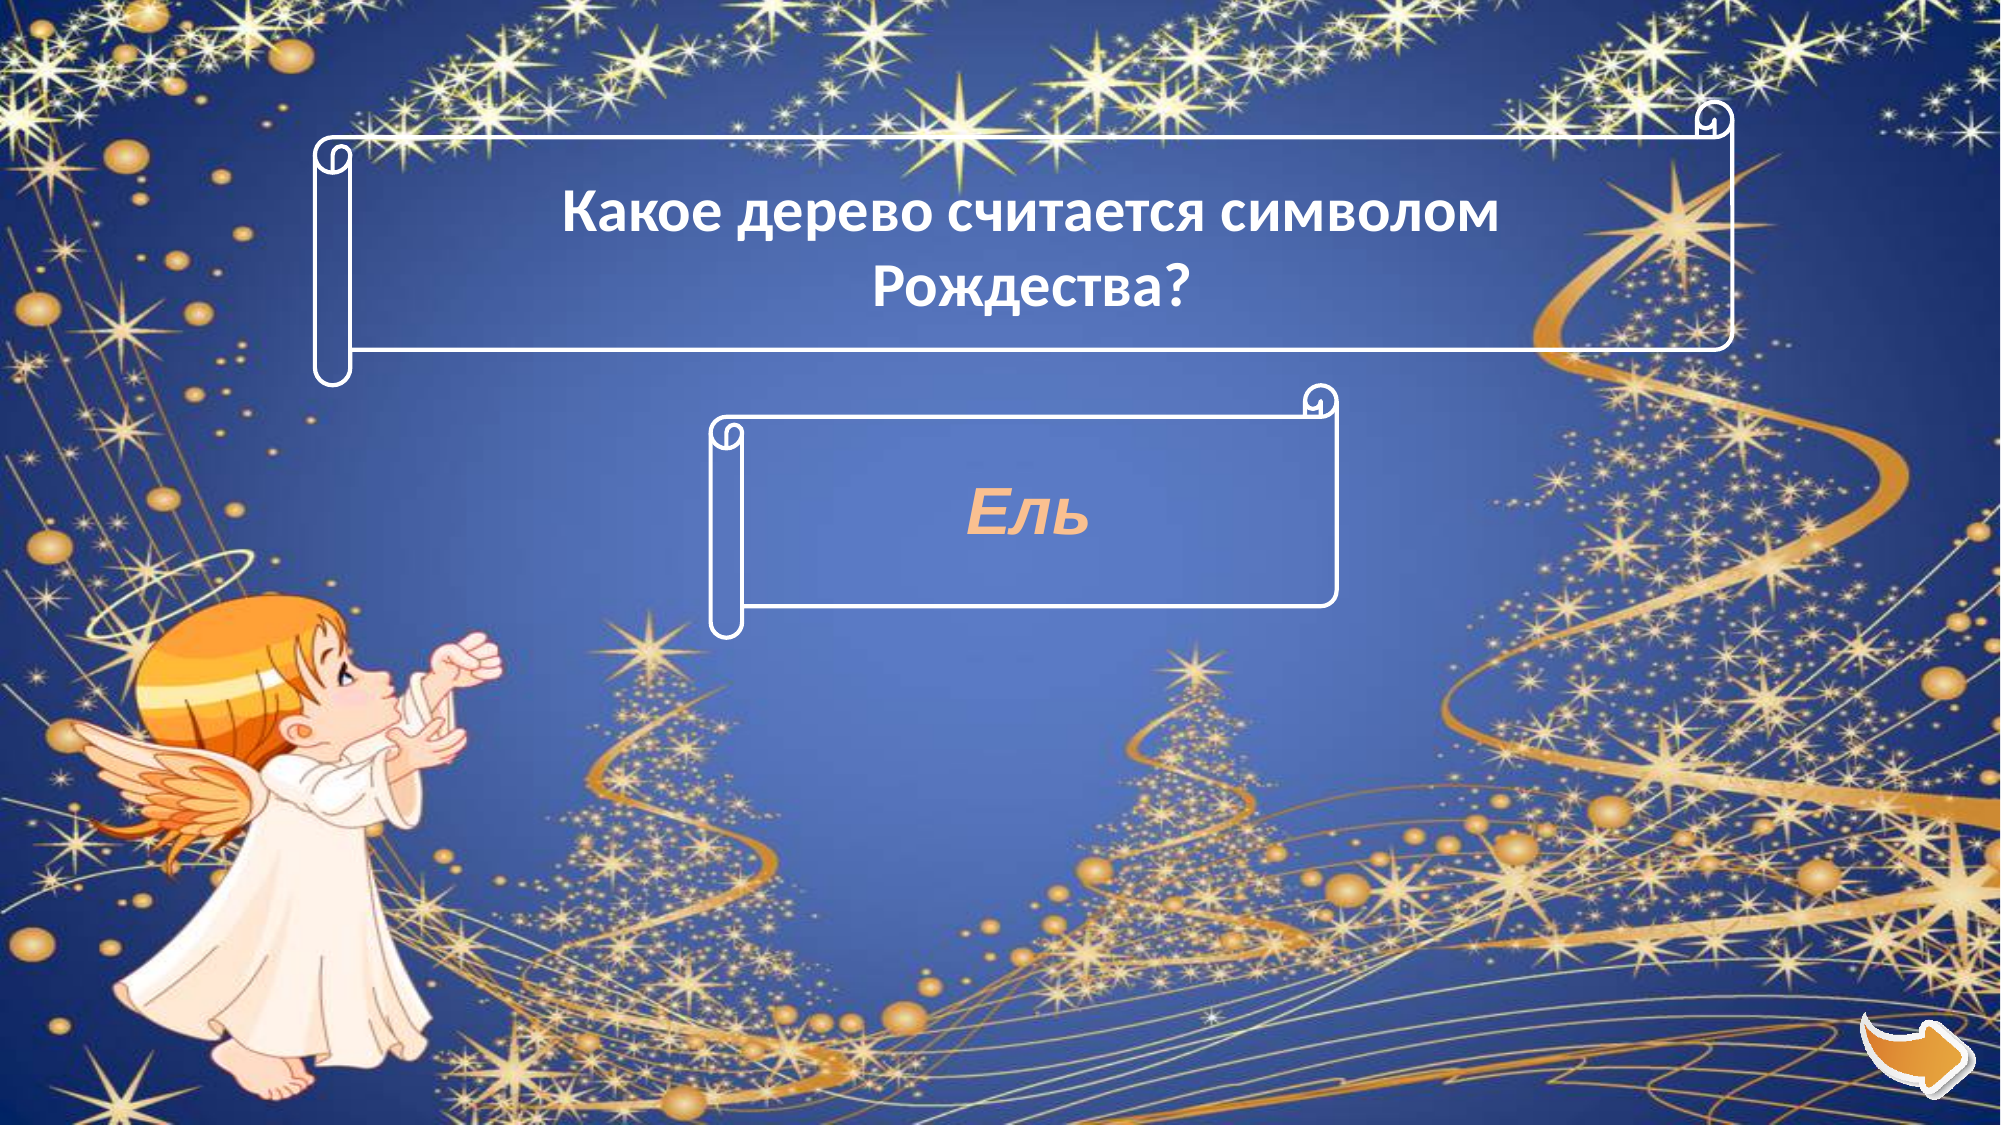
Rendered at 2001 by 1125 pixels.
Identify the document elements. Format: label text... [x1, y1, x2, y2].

picture [0, 0, 2001, 1125]
text_box Какое дерево считается символом Рождества? [312, 99, 1735, 388]
text_box [708, 383, 1339, 640]
text_box Ель [740, 460, 1337, 555]
